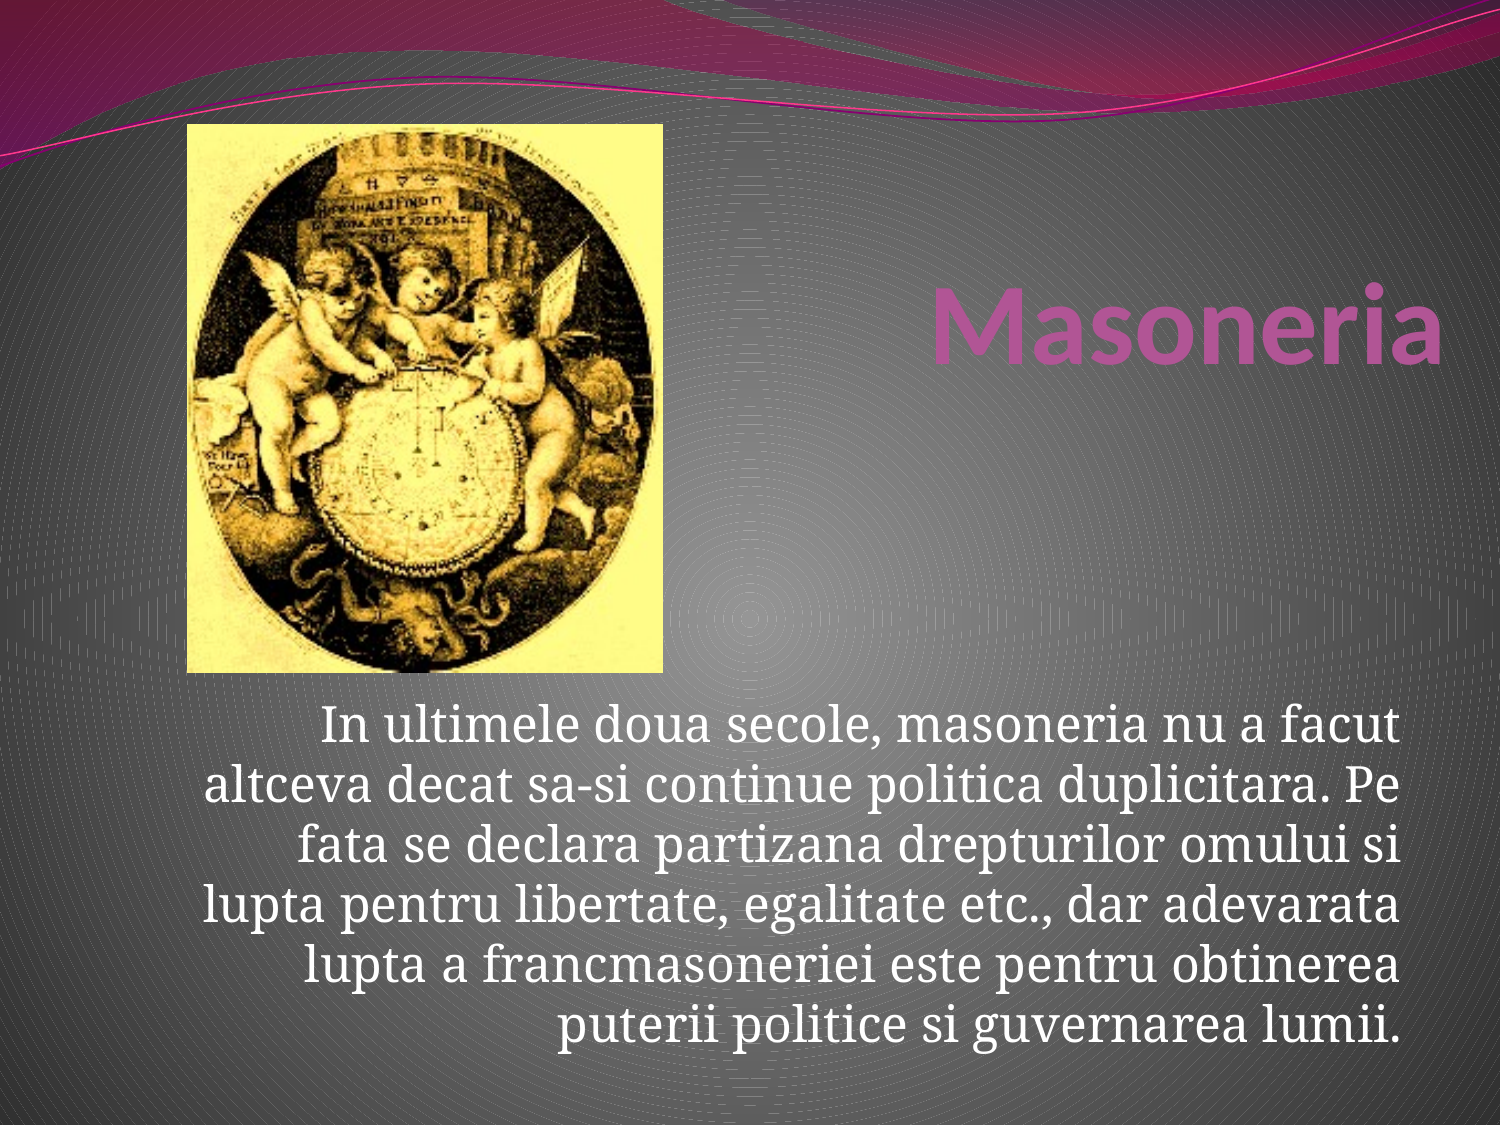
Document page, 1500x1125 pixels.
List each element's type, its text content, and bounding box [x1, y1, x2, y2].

subtitle In ultimele doua secole, masoneria nu a facut altceva decat sa-si continue politica duplicitara. Pe fata se declara partizana drepturilor omului si lupta pentru libertate, egalitate etc., dar adevarata lupta a francmasoneriei este pentru obtinerea puterii politice si guvernarea lumii. [174, 474, 1413, 1088]
title Masoneria [675, 0, 1450, 388]
picture [187, 124, 663, 673]
